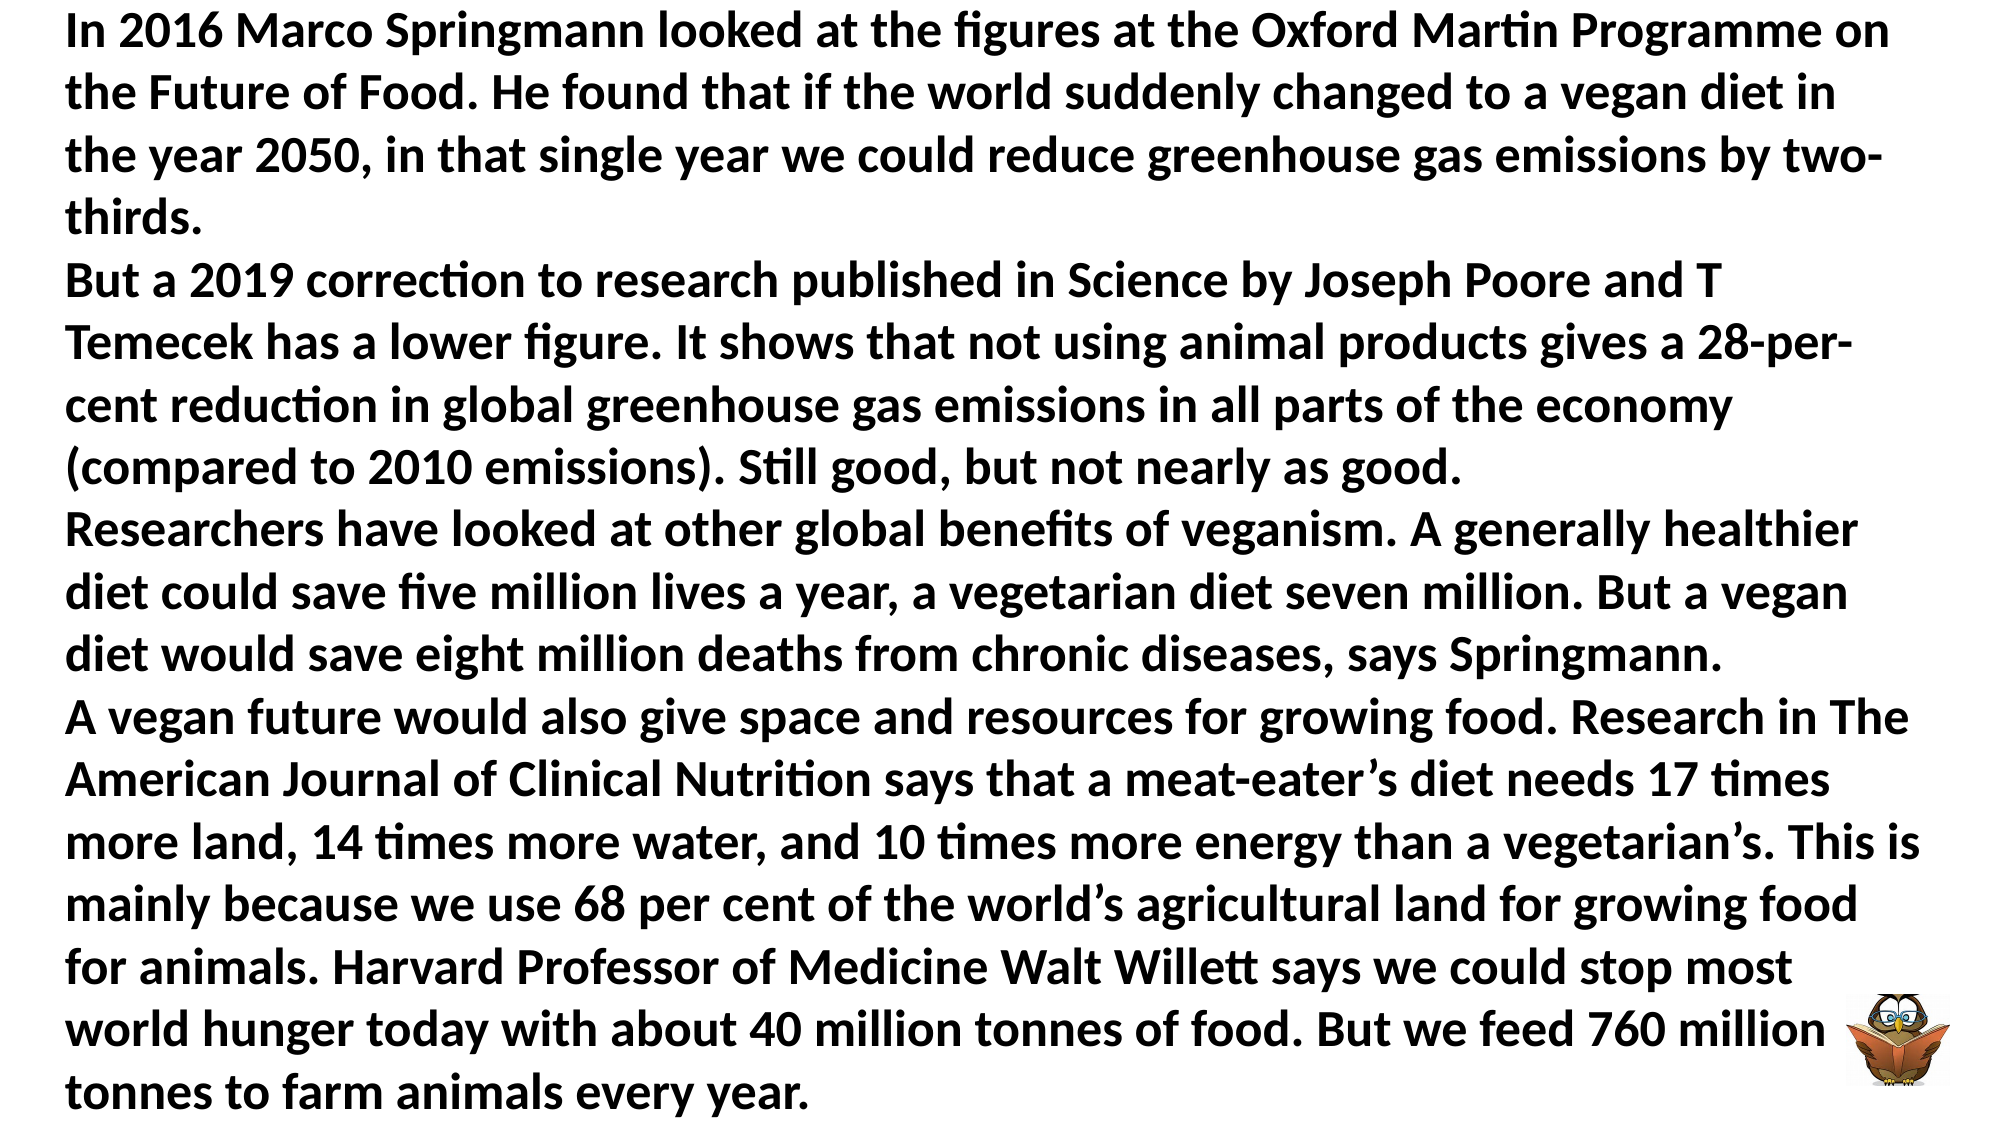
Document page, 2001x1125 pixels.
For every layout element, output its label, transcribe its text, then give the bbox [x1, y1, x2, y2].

text_box In 2016 Marco Springmann looked at the figures at the Oxford Martin Programme on the Future of Food. He found that if the world suddenly changed to a vegan diet in the year 2050, in that single year we could reduce greenhouse gas emissions by two-thirds. But a 2019 correction to research published in Science by Joseph Poore and T Temecek has a lower figure. It shows that not using animal products gives a 28-per-cent reduction in global greenhouse gas emissions in all parts of the economy (compared to 2010 emissions). Still good, but not nearly as good. Researchers have looked at other global benefits of veganism. A generally healthier diet could save five million lives a year, a vegetarian diet seven million. But a vegan diet would save eight million deaths from chronic diseases, says Springmann. A vegan future would also give space and resources for growing food. Research in The American Journal of Clinical Nutrition says that a meat-eater’s diet needs 17 times more land, 14 times more water, and 10 times more energy than a vegetarian’s. This is mainly because we use 68 per cent of the world’s agricultural land for growing food for animals. Harvard Professor of Medicine Walt Willett says we could stop most world hunger today with about 40 million tonnes of food. But we feed 760 million tonnes to farm animals every year. [49, 0, 1937, 1125]
picture [1846, 994, 1950, 1086]
